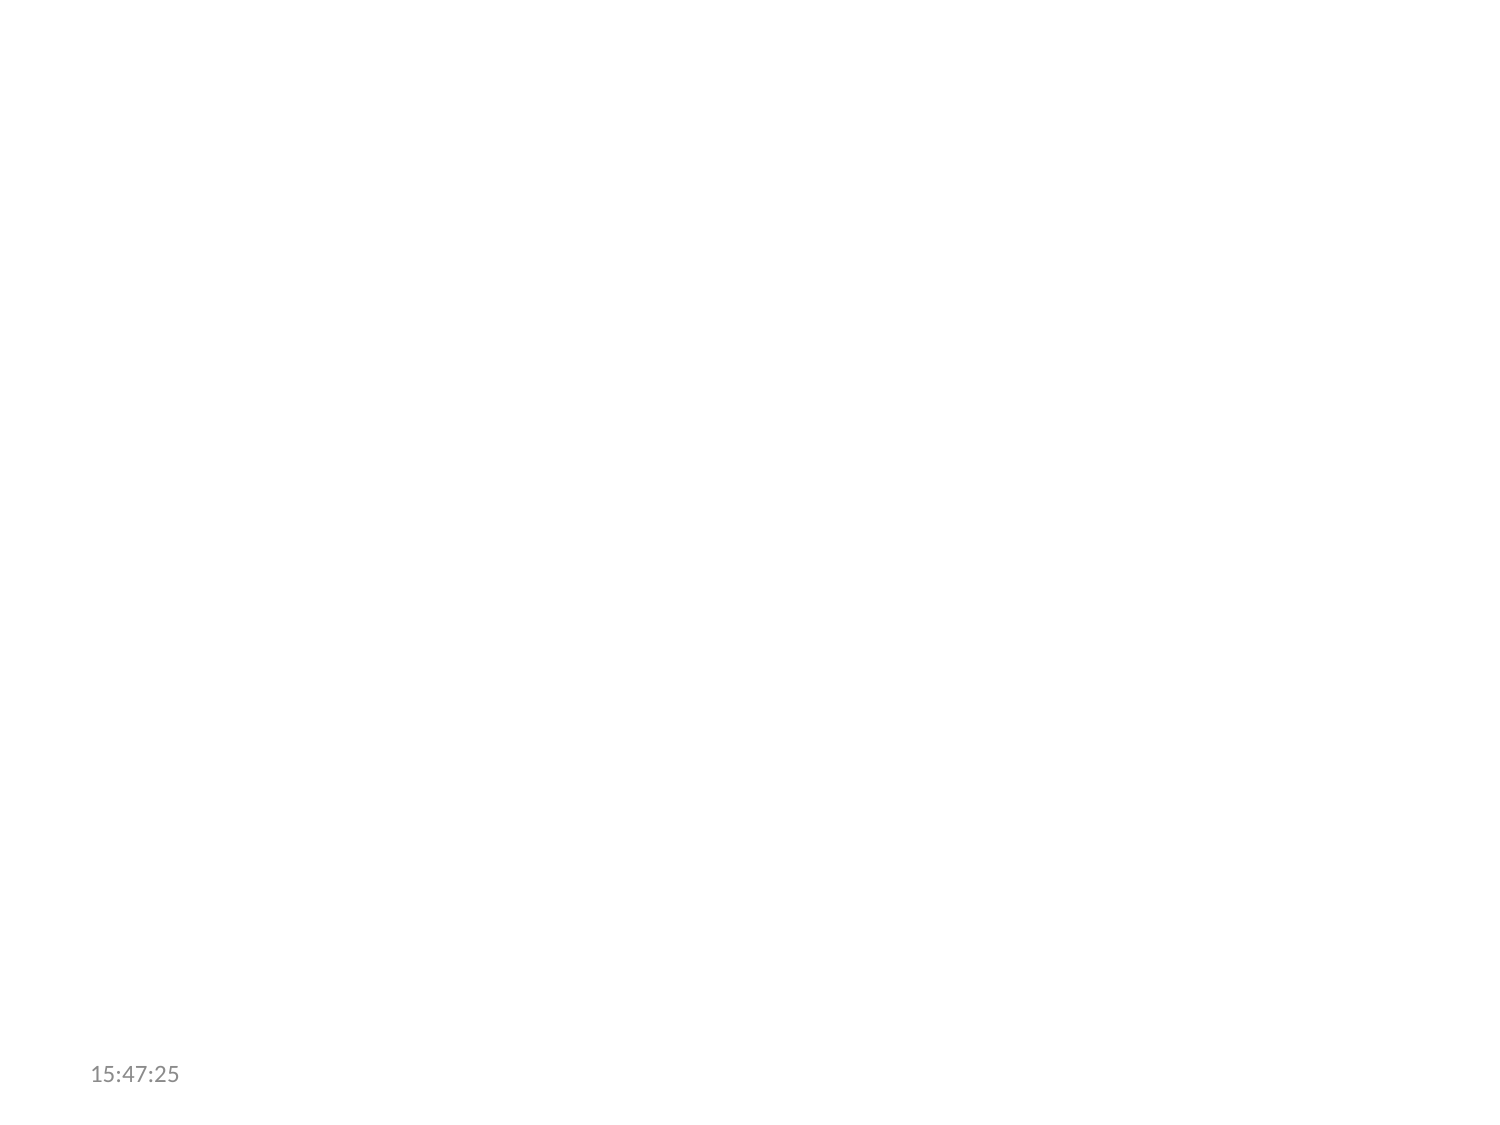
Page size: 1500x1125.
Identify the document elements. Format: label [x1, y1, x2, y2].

slide_number [75, 1042, 425, 1103]
